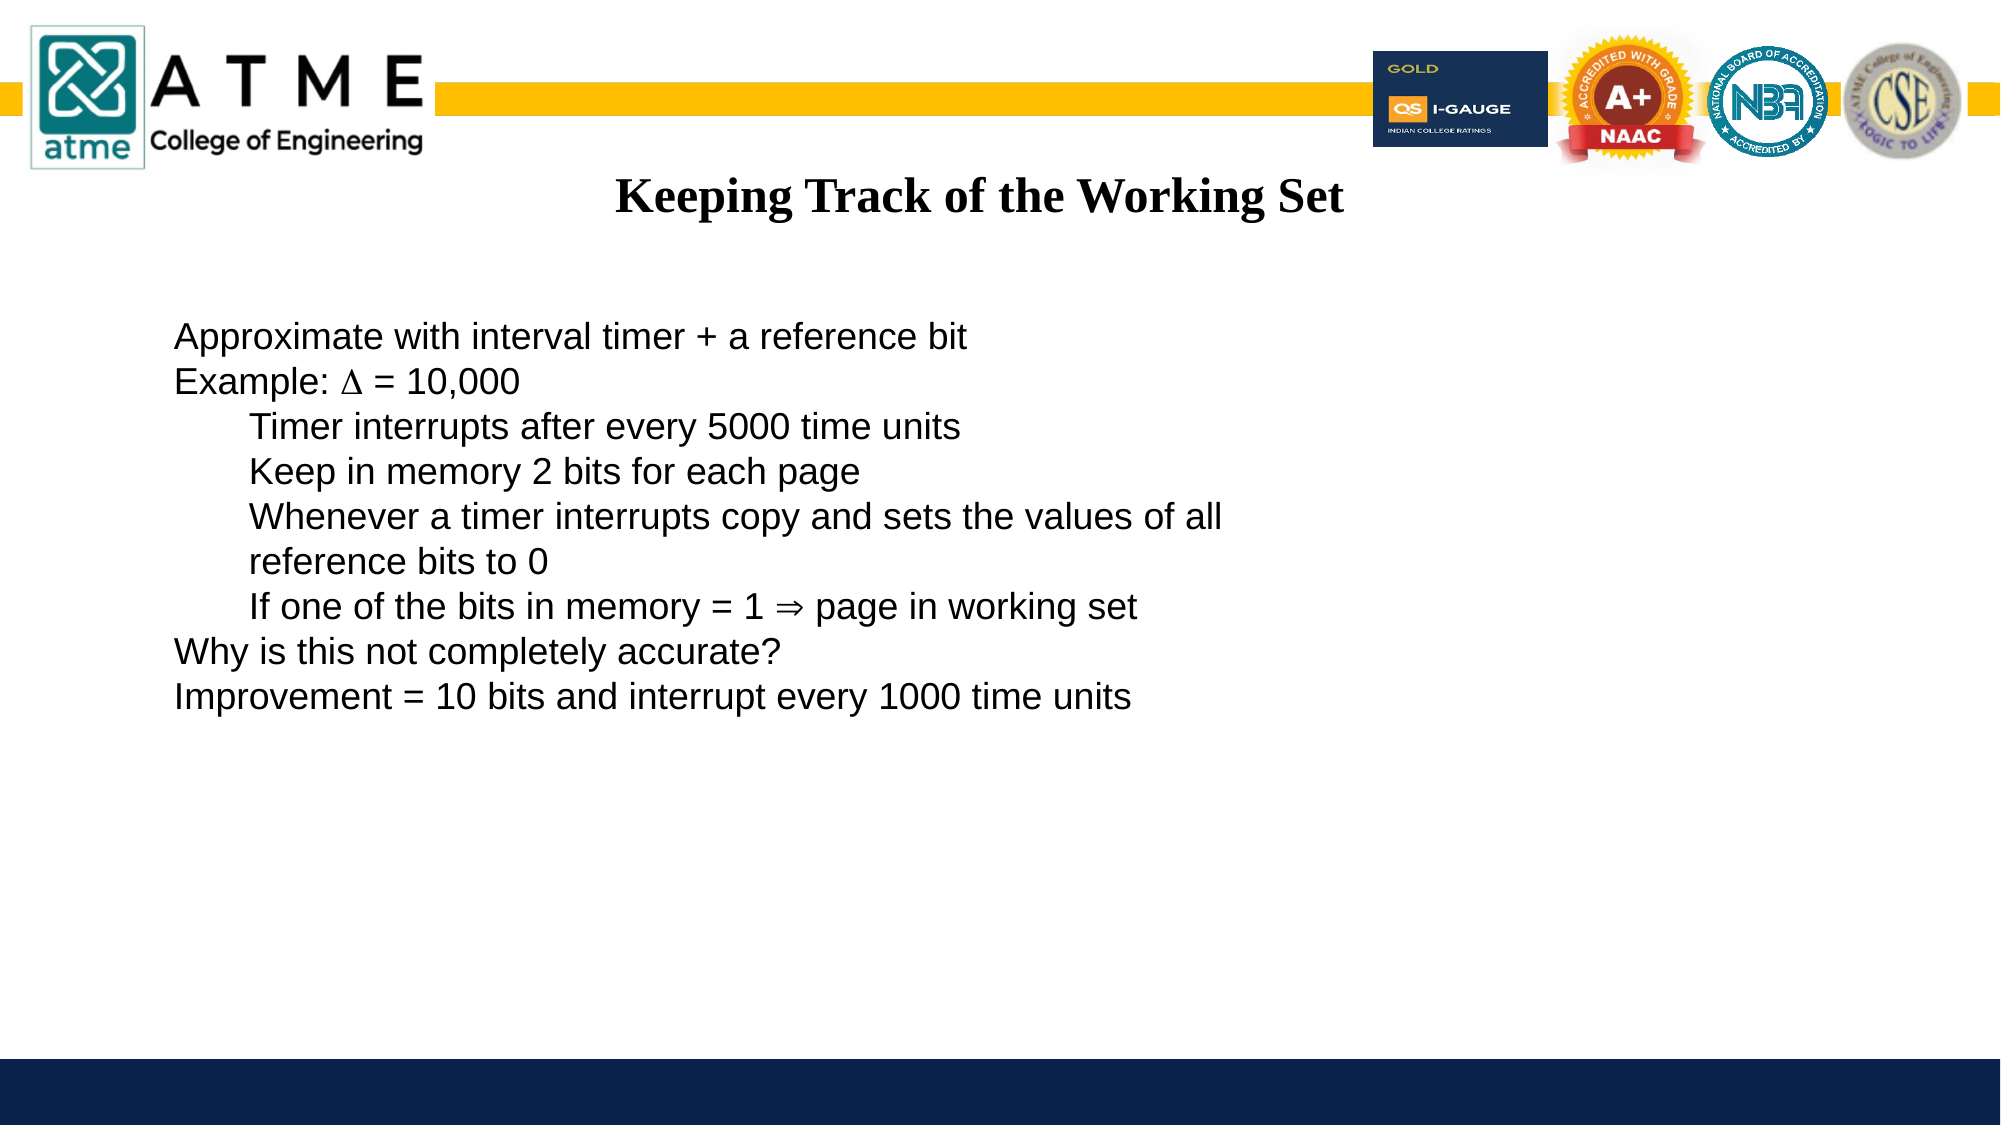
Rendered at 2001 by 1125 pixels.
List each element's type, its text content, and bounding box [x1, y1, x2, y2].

picture [1840, 26, 1968, 176]
title Keeping Track of the Working Set [600, 155, 1871, 250]
picture [22, 15, 435, 178]
picture [0, 1059, 2001, 1125]
list Approximate with interval timer + a reference bit Example:  = 10,000 Timer interrupts after every 5000 time units Keep in memory 2 bits for each page Whenever a timer interrupts copy and sets the values of all reference bits to 0 If one of the bits in memory = 1  page in working set Why is this not completely accurate? Improvement = 10 bits and interrupt every 1000 time units [159, 304, 1401, 1048]
picture [1373, 20, 1828, 155]
